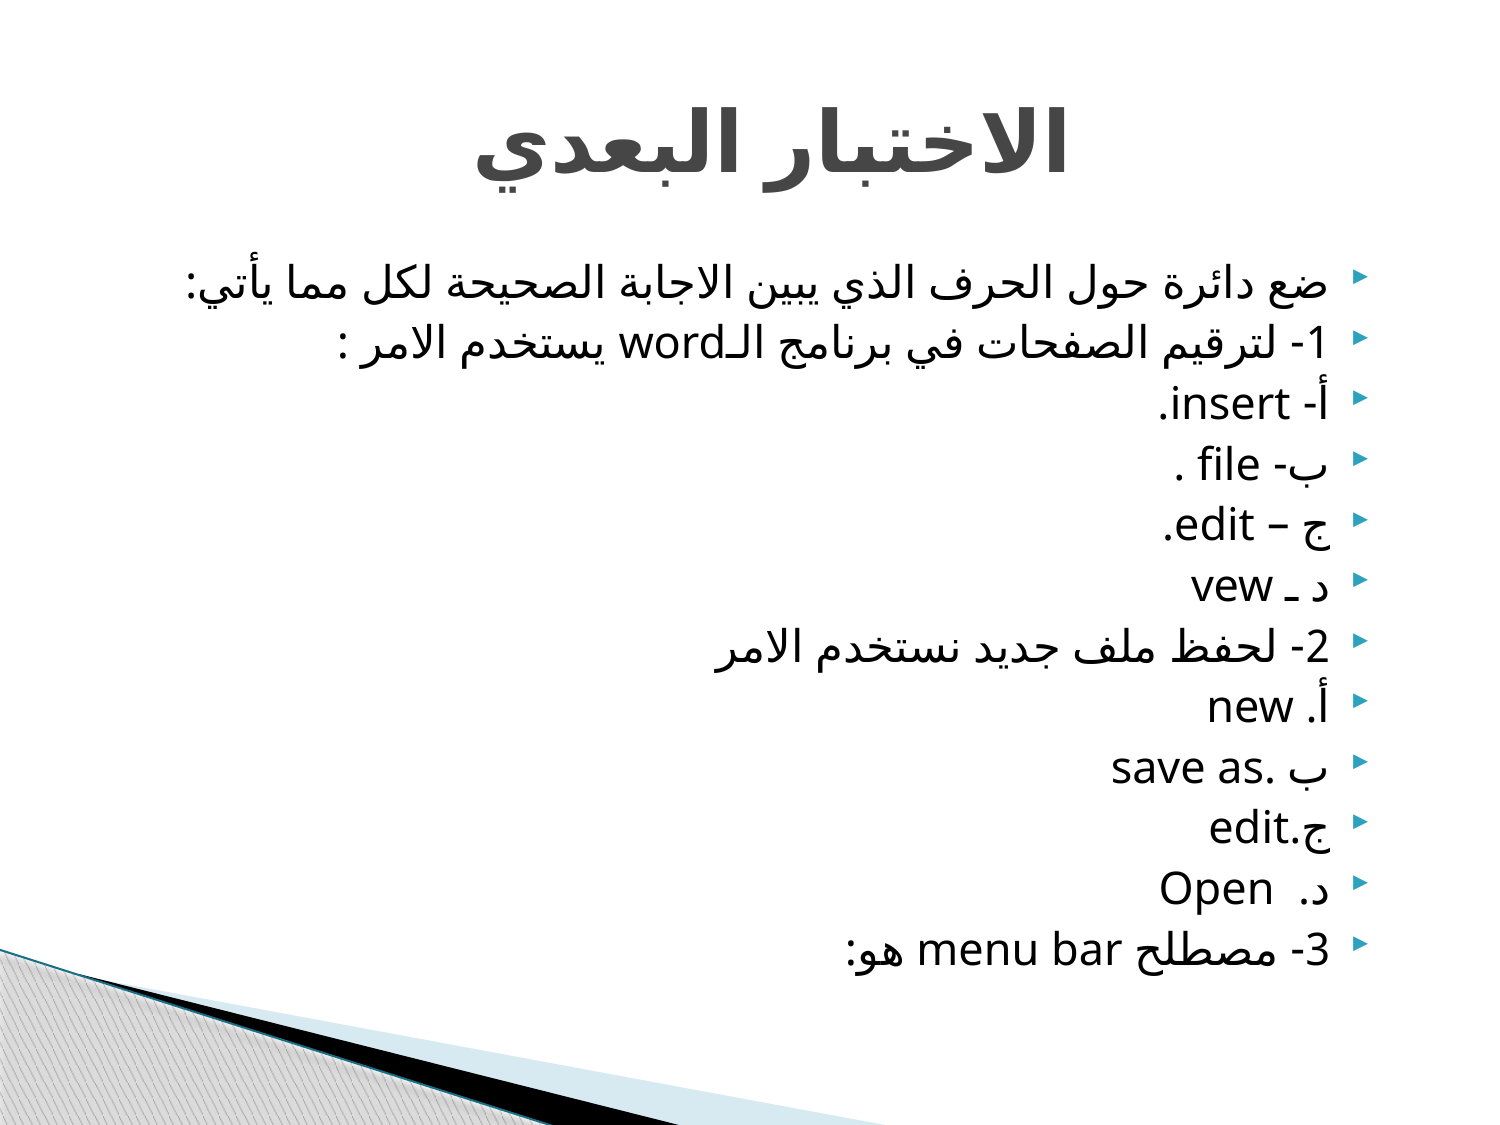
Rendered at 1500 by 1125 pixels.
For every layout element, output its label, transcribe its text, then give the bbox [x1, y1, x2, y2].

list ضع دائرة حول الحرف الذي يبين الاجابة الصحيحة لكل مما يأتي: 1- لترقيم الصفحات في برنامج الـword يستخدم الامر : أ- insert. ب- file . ج – edit. د ـ vew 2- لحفظ ملف جديد نستخدم الامر أ. new ب .save as ج.edit د. Open 3- مصطلح menu bar هو: [46, 246, 1397, 989]
title الاختبار البعدي [75, 45, 1425, 233]
